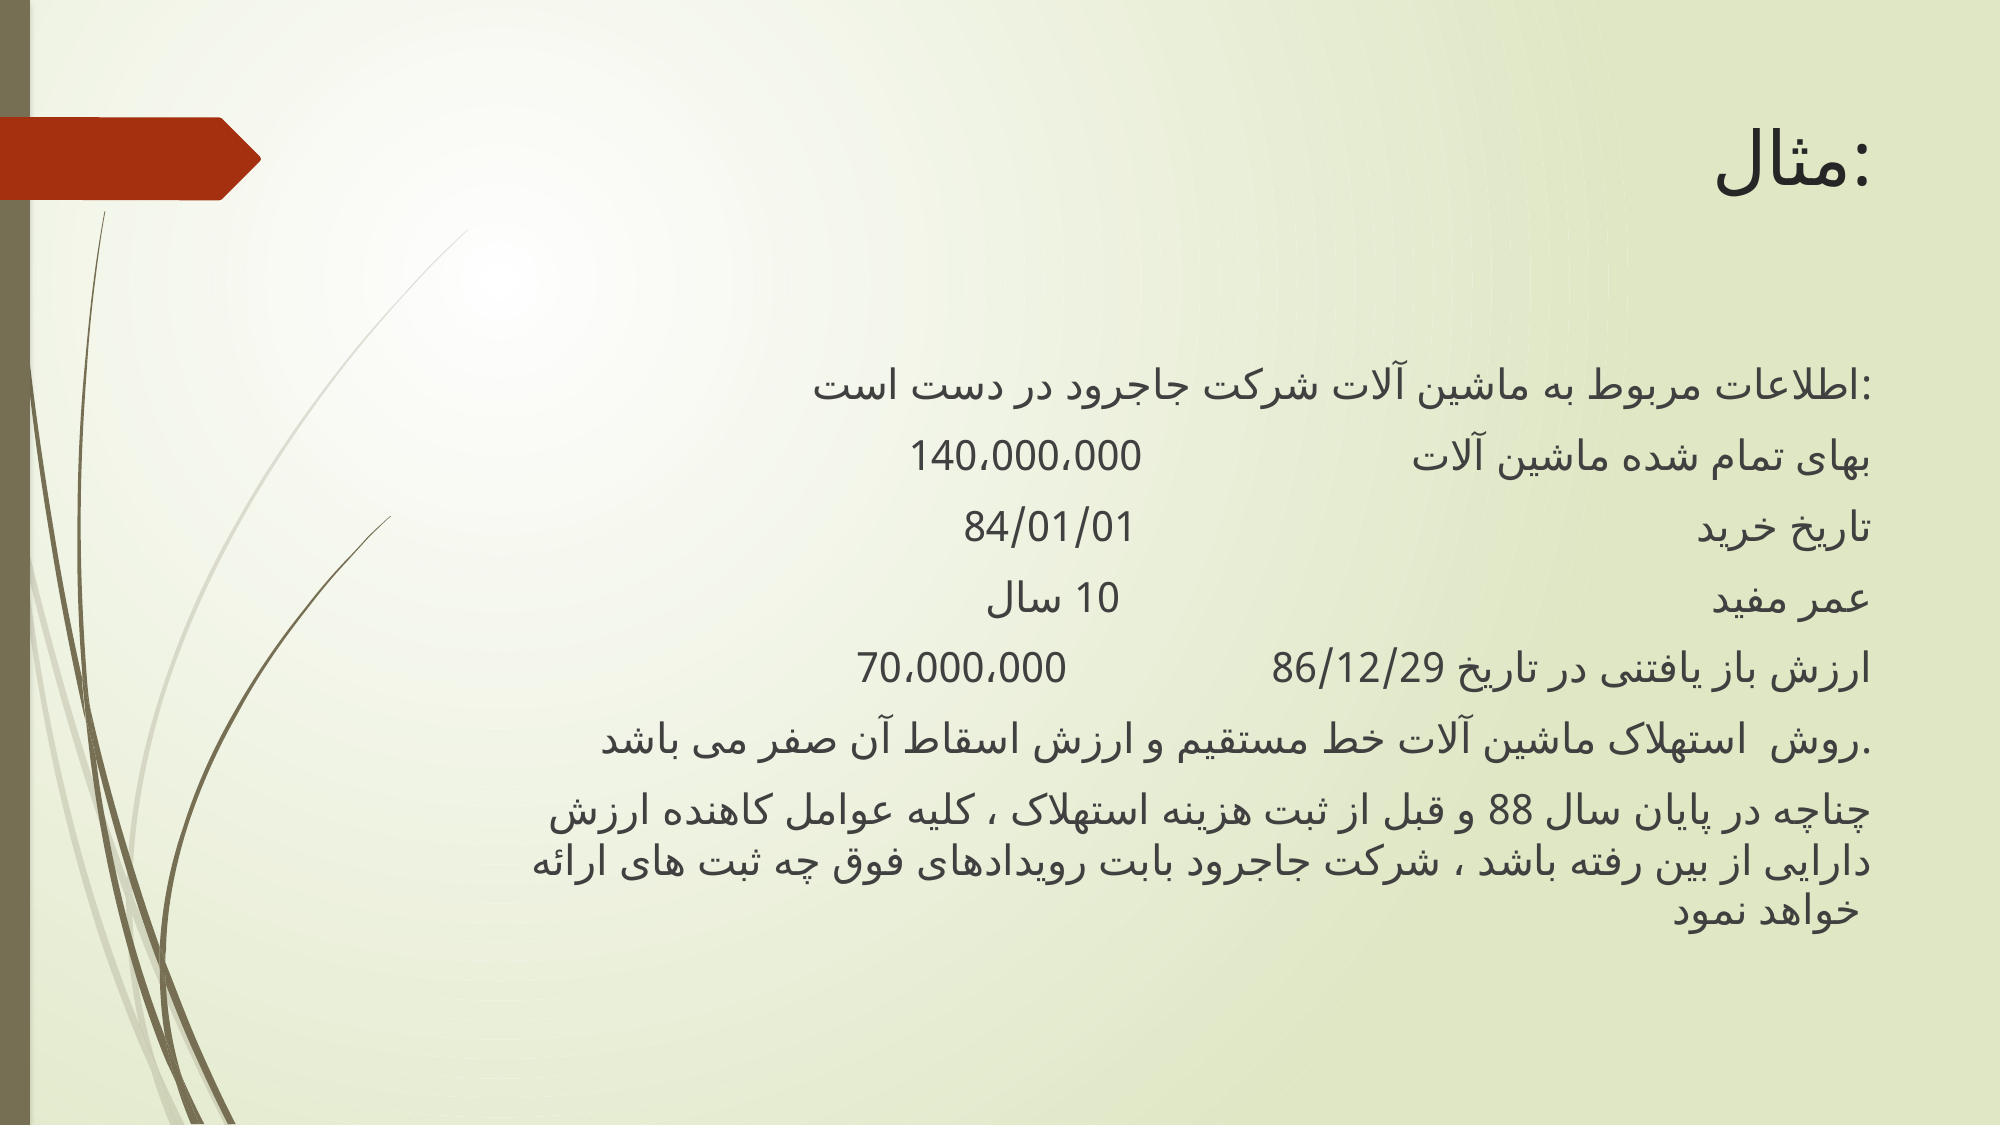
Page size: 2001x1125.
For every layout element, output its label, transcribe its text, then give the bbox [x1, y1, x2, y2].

title مثال: [425, 102, 1888, 313]
list اطلاعات مربوط به ماشین آلات شرکت جاجرود در دست است: بهای تمام شده ماشین آلات 140،000،000 تاریخ خرید 84/01/01 عمر مفید 10 سال ارزش باز یافتنی در تاریخ 86/12/29 70،000،000 روش استهلاک ماشین آلات خط مستقیم و ارزش اسقاط آن صفر می باشد. چناچه در پایان سال 88 و قبل از ثبت هزینه استهلاک ، کلیه عوامل کاهنده ارزش دارایی از بین رفته باشد ، شرکت جاجرود بابت رویدادهای فوق چه ثبت های ارائه خواهد نمود [424, 350, 1888, 970]
